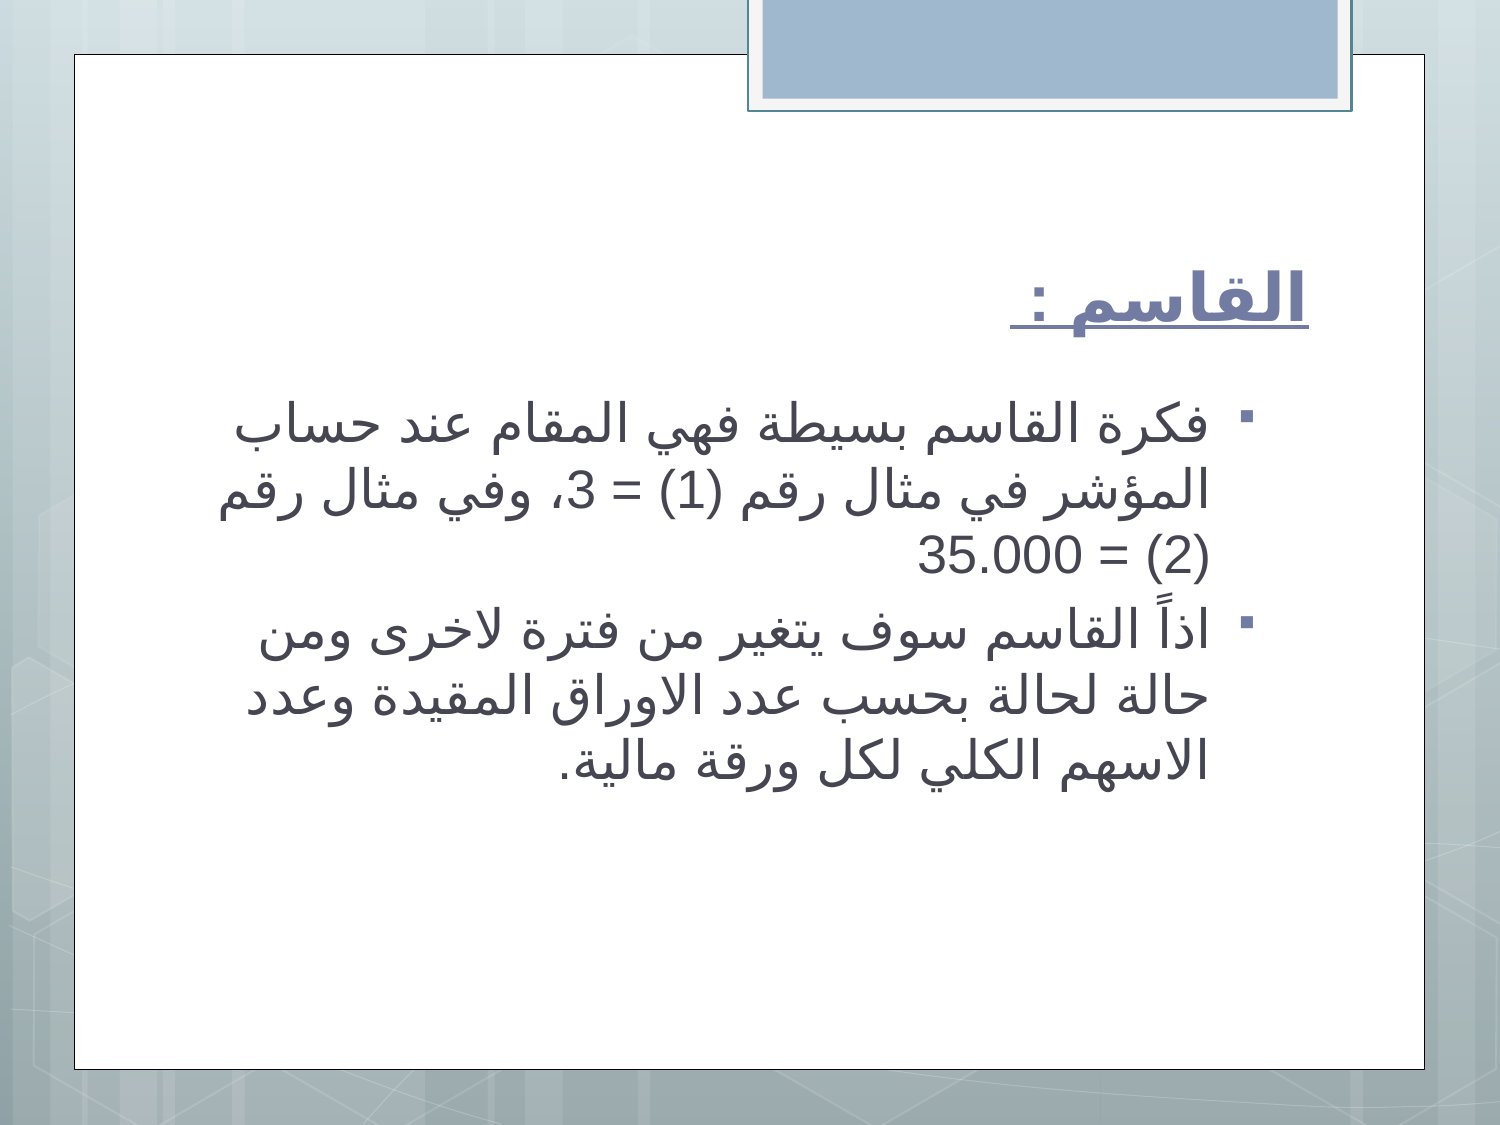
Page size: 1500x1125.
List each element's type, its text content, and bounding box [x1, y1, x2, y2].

list فكرة القاسم بسيطة فهي المقام عند حساب المؤشر في مثال رقم (1) = 3، وفي مثال رقم (2) = 35.000 اذاً القاسم سوف يتغير من فترة لاخرى ومن حالة لحالة بحسب عدد الاوراق المقيدة وعدد الاسهم الكلي لكل ورقة مالية. [171, 381, 1283, 957]
title القاسم : [171, 219, 1324, 343]
